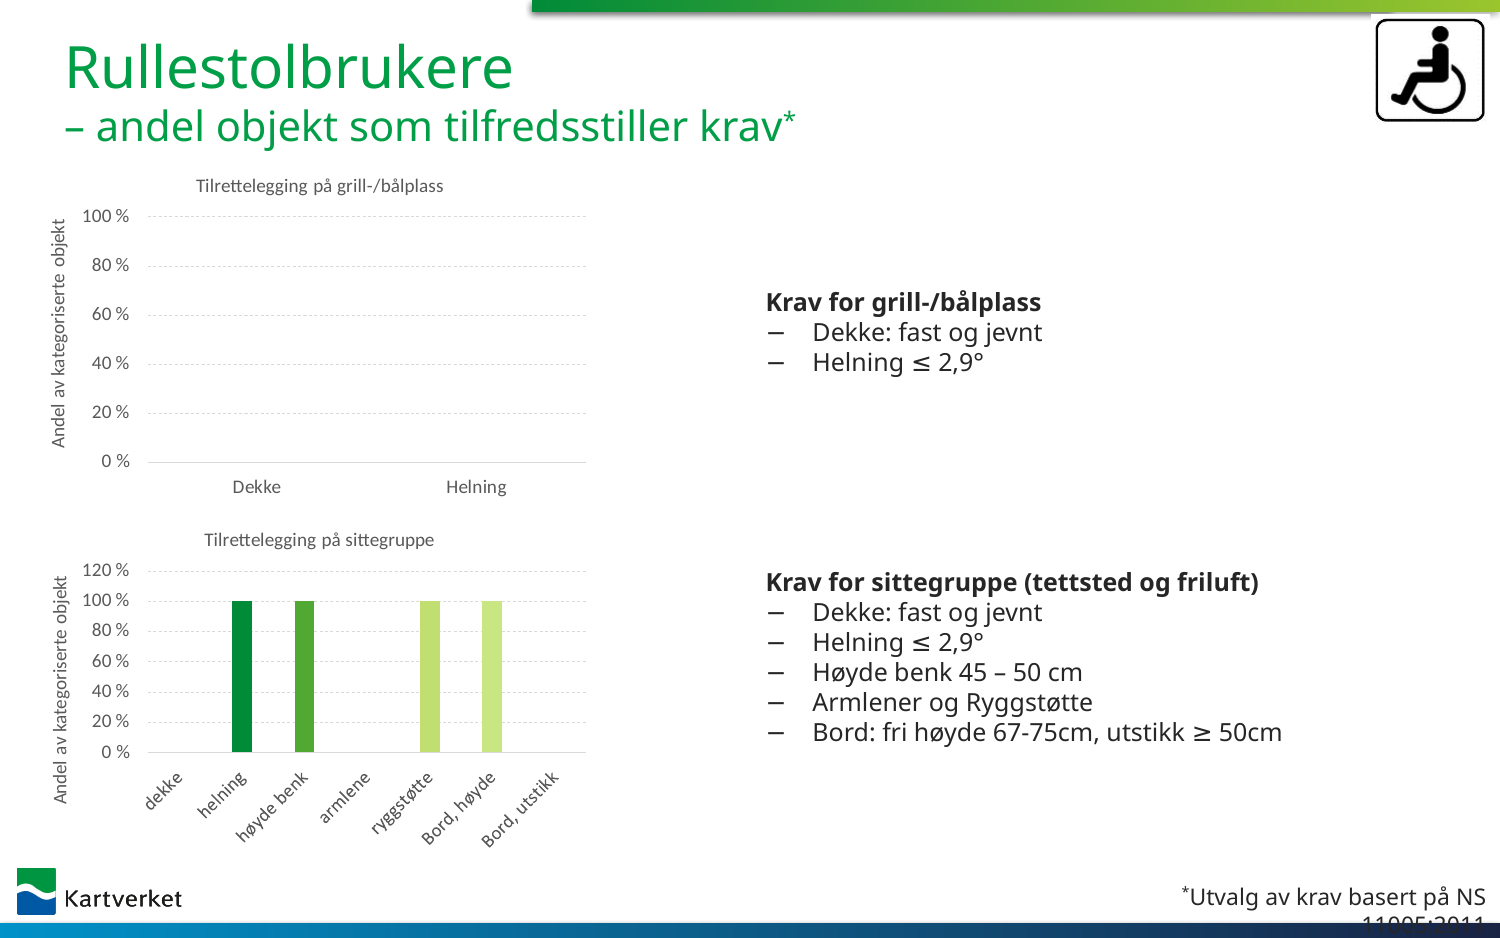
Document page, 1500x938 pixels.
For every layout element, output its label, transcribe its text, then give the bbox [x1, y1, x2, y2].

text_box Rullestolbrukere – andel objekt som tilfredsstiller krav* [49, 14, 1431, 158]
text_box Krav for sittegruppe (tettsted og friluft) Dekke: fast og jevnt Helning ≤ 2,9° Høyde benk 45 – 50 cm Armlener og Ryggstøtte Bord: fri høyde 67-75cm, utstikk ≥ 50cm [750, 559, 1500, 754]
picture [41, 166, 597, 505]
picture [41, 520, 597, 859]
picture [1371, 13, 1491, 127]
text_box *Utvalg av krav basert på NS 11005:2011 [1068, 873, 1500, 938]
text_box Krav for grill-/bålplass Dekke: fast og jevnt Helning ≤ 2,9° [750, 279, 1452, 384]
